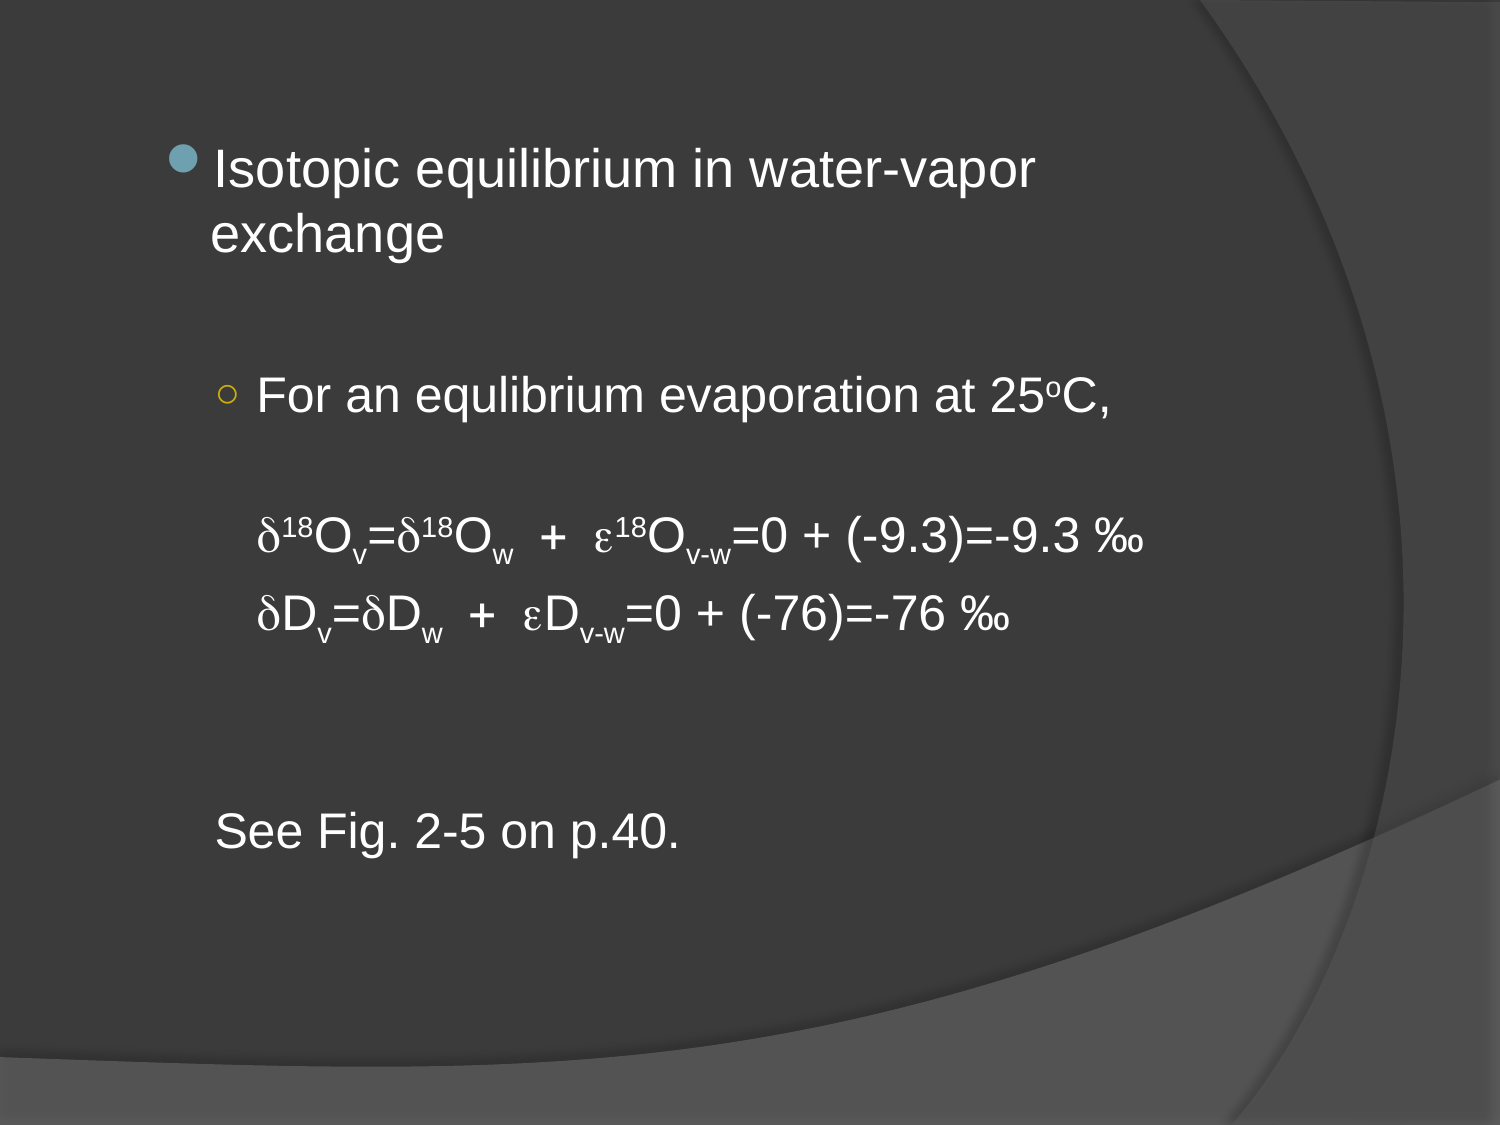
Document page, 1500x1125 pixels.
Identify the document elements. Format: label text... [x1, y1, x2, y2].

list Isotopic equilibrium in water-vapor exchange For an equlibrium evaporation at 25oC, d18Ov=d18Ow + e18Ov-w=0 + (-9.3)=-9.3 ‰ dDv=dDw + eDv-w=0 + (-76)=-76 ‰ See Fig. 2-5 on p.40. [76, 125, 1302, 868]
